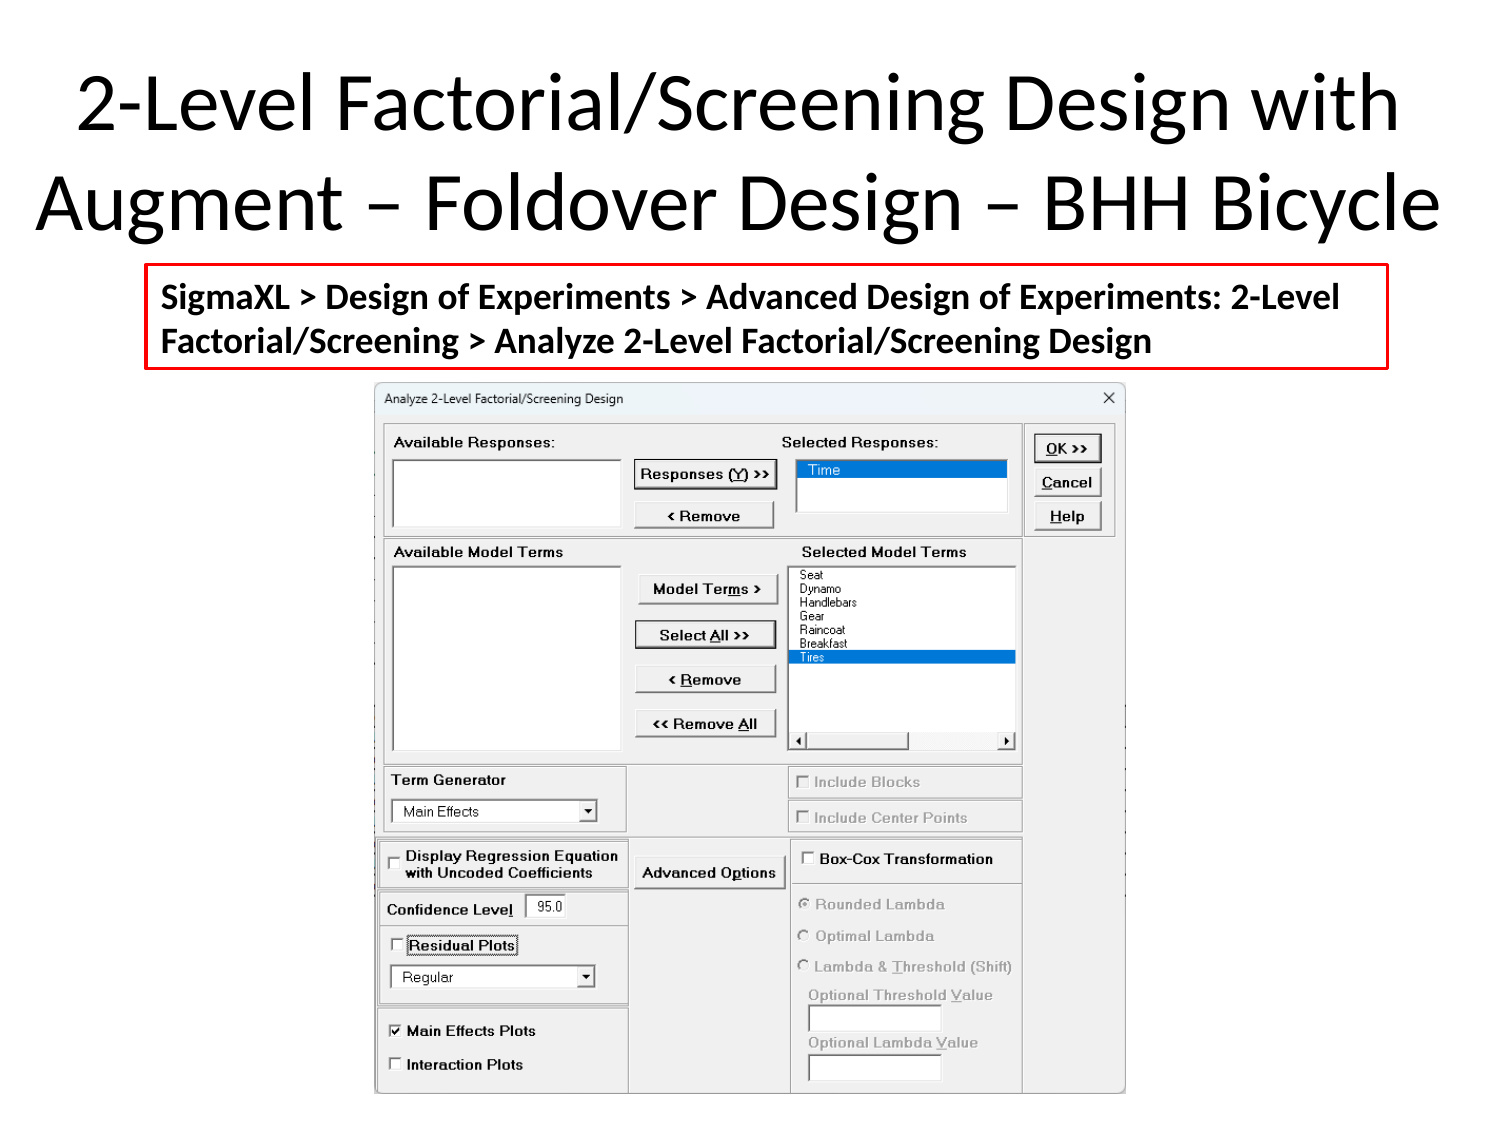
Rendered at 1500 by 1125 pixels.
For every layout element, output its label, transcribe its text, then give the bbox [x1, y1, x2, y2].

text_box SigmaXL > Design of Experiments > Advanced Design of Experiments: 2-Level Factorial/Screening > Analyze 2-Level Factorial/Screening Design [145, 264, 1388, 369]
picture [373, 382, 1127, 1094]
title 2-Level Factorial/Screening Design with Augment – Foldover Design – BHH Bicycle [0, 39, 1500, 153]
